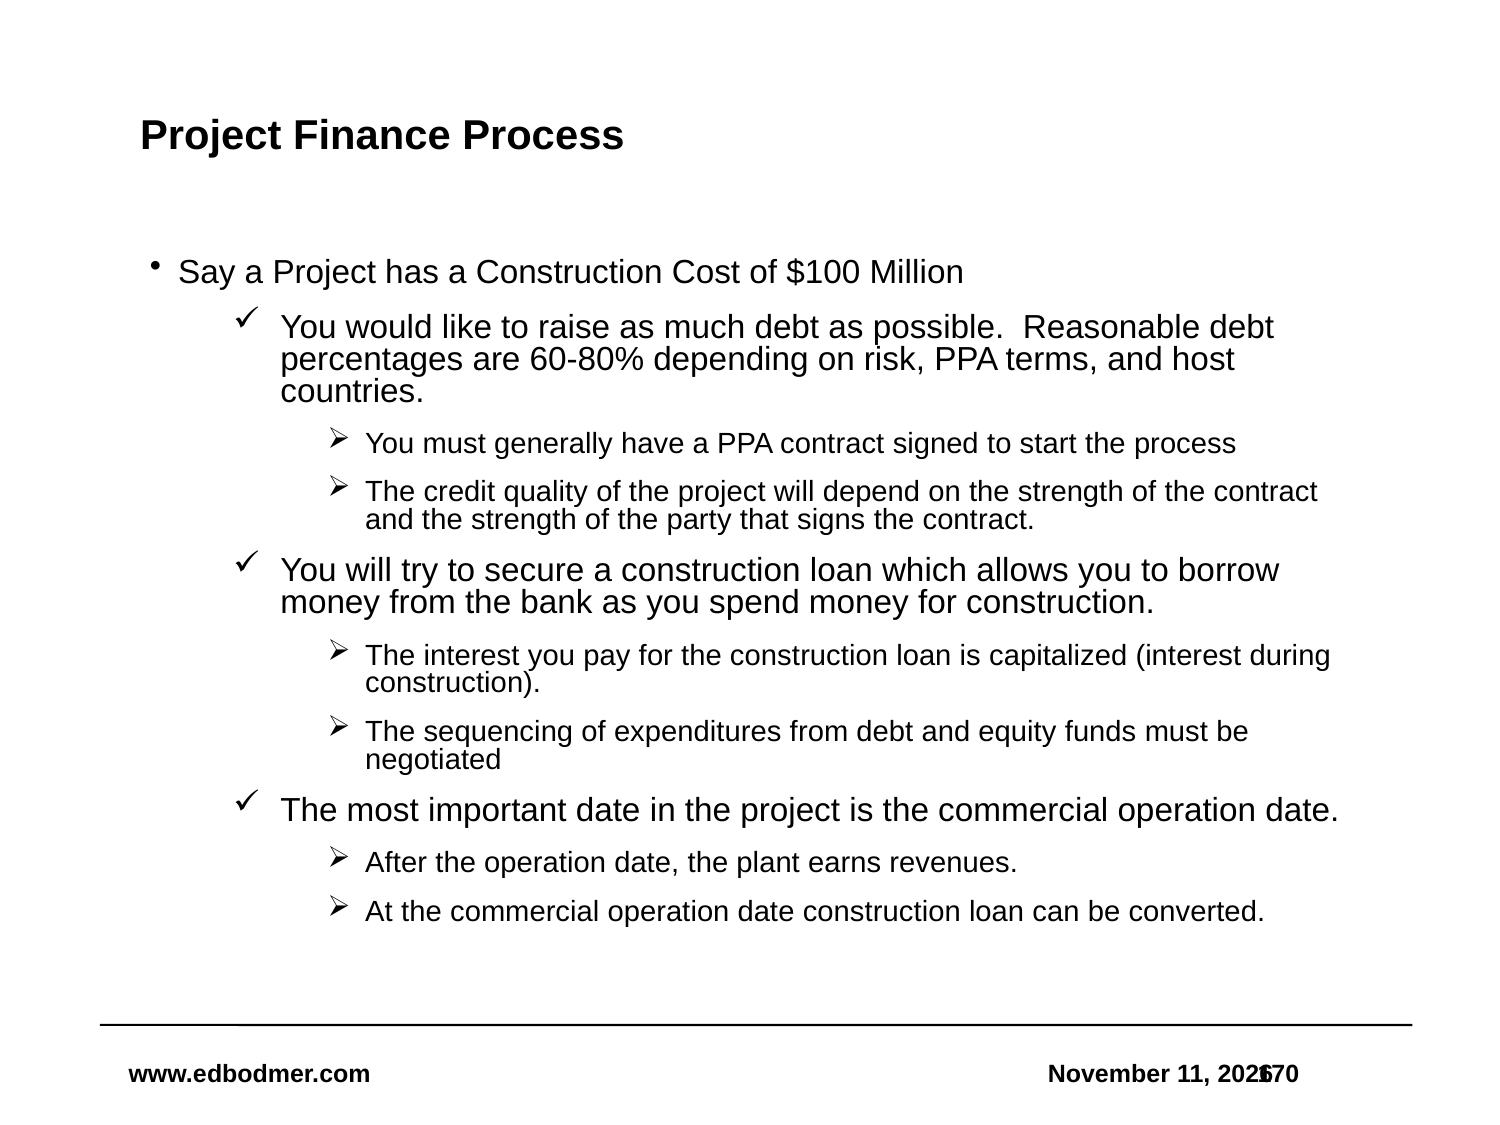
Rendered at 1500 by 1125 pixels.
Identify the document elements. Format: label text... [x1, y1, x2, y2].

list Say a Project has a Construction Cost of $100 Million You would like to raise as much debt as possible. Reasonable debt percentages are 60-80% depending on risk, PPA terms, and host countries. You must generally have a PPA contract signed to start the process The credit quality of the project will depend on the strength of the contract and the strength of the party that signs the contract. You will try to secure a construction loan which allows you to borrow money from the bank as you spend money for construction. The interest you pay for the construction loan is capitalized (interest during construction). The sequencing of expenditures from debt and equity funds must be negotiated The most important date in the project is the commercial operation date. After the operation date, the plant earns revenues. At the commercial operation date construction loan can be converted. [124, 249, 1376, 1001]
title Project Finance Process [124, 99, 1288, 226]
